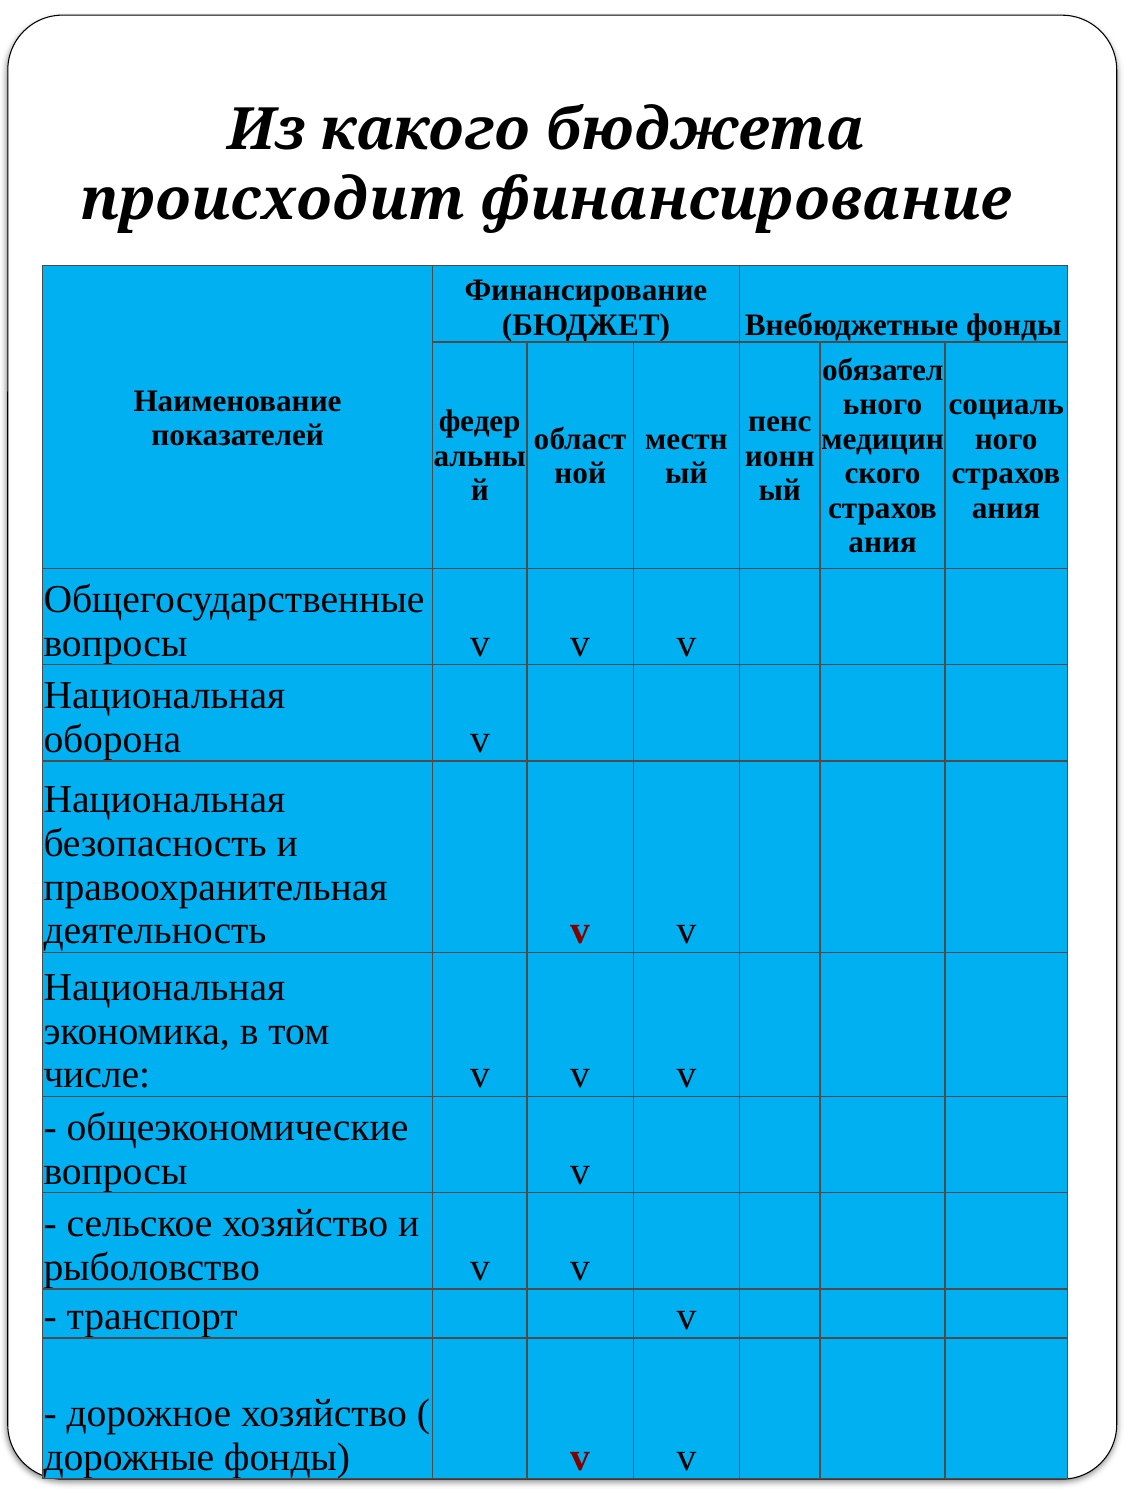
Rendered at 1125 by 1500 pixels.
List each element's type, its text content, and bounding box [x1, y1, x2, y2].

table_cell [946, 1097, 1067, 1192]
table_cell Общегосударственные вопросы [43, 569, 432, 664]
table_cell [740, 1097, 819, 1192]
table_cell [634, 1193, 739, 1288]
table_cell [528, 665, 633, 760]
table_cell - общеэкономические вопросы [43, 1097, 432, 1192]
table_cell [946, 1339, 1067, 1478]
table_cell v [528, 762, 633, 952]
table_cell [946, 762, 1067, 952]
table_cell [821, 1290, 944, 1337]
table_cell [740, 1290, 819, 1337]
table_header Финансирование (БЮДЖЕТ) [433, 266, 739, 341]
table_cell обязательного медицинского страхования [821, 343, 944, 568]
table_cell Национальная оборона [43, 665, 432, 760]
table_cell v [528, 953, 633, 1096]
table_cell v [433, 665, 526, 760]
table_cell [634, 665, 739, 760]
table_cell [946, 1290, 1067, 1337]
table_cell v [528, 1339, 633, 1478]
table_cell социального страхования [946, 343, 1067, 568]
table_header Внебюджетные фонды [740, 266, 1067, 341]
table_cell [740, 1193, 819, 1288]
table_cell [821, 1339, 944, 1478]
table_cell [946, 1193, 1067, 1288]
table_cell [946, 569, 1067, 664]
table_cell Национальная безопасность и правоохранительная деятельность [43, 762, 432, 952]
table_cell - дорожное хозяйство ( дорожные фонды) [43, 1339, 432, 1478]
table_cell [740, 953, 819, 1096]
table_cell [634, 1097, 739, 1192]
table_cell областной [528, 343, 633, 568]
table_cell пенсионный [740, 343, 819, 568]
table_cell местный [634, 343, 739, 568]
table_cell [821, 762, 944, 952]
table_cell v [634, 762, 739, 952]
table_cell [821, 953, 944, 1096]
table_cell v [634, 953, 739, 1096]
table_cell [946, 953, 1067, 1096]
table_cell федеральный [433, 343, 526, 568]
table_cell [433, 1339, 526, 1478]
table_cell - сельское хозяйство и рыболовство [43, 1193, 432, 1288]
table_cell [821, 665, 944, 760]
table_cell [433, 762, 526, 952]
table_cell v [634, 1339, 739, 1478]
table_cell v [433, 953, 526, 1096]
table_cell v [528, 1193, 633, 1288]
table_cell v [528, 1097, 633, 1192]
table_cell - транспорт [43, 1290, 432, 1337]
table_cell v [433, 569, 526, 664]
table_cell v [634, 569, 739, 664]
table_header Наименование показателей [43, 266, 432, 568]
table_cell v [528, 569, 633, 664]
table_cell [433, 1097, 526, 1192]
table_cell [821, 1097, 944, 1192]
table_cell [821, 569, 944, 664]
table_cell [740, 665, 819, 760]
table_cell [433, 1290, 526, 1337]
title Из какого бюджета происходит финансирование [39, 41, 1053, 246]
table_cell Национальная экономика, в том числе: [43, 953, 432, 1096]
table_cell [740, 762, 819, 952]
table_cell [528, 1290, 633, 1337]
table_cell [821, 1193, 944, 1288]
table_cell v [634, 1290, 739, 1337]
table_cell [740, 1339, 819, 1478]
table_cell [946, 665, 1067, 760]
table_cell v [433, 1193, 526, 1288]
table_cell [740, 569, 819, 664]
